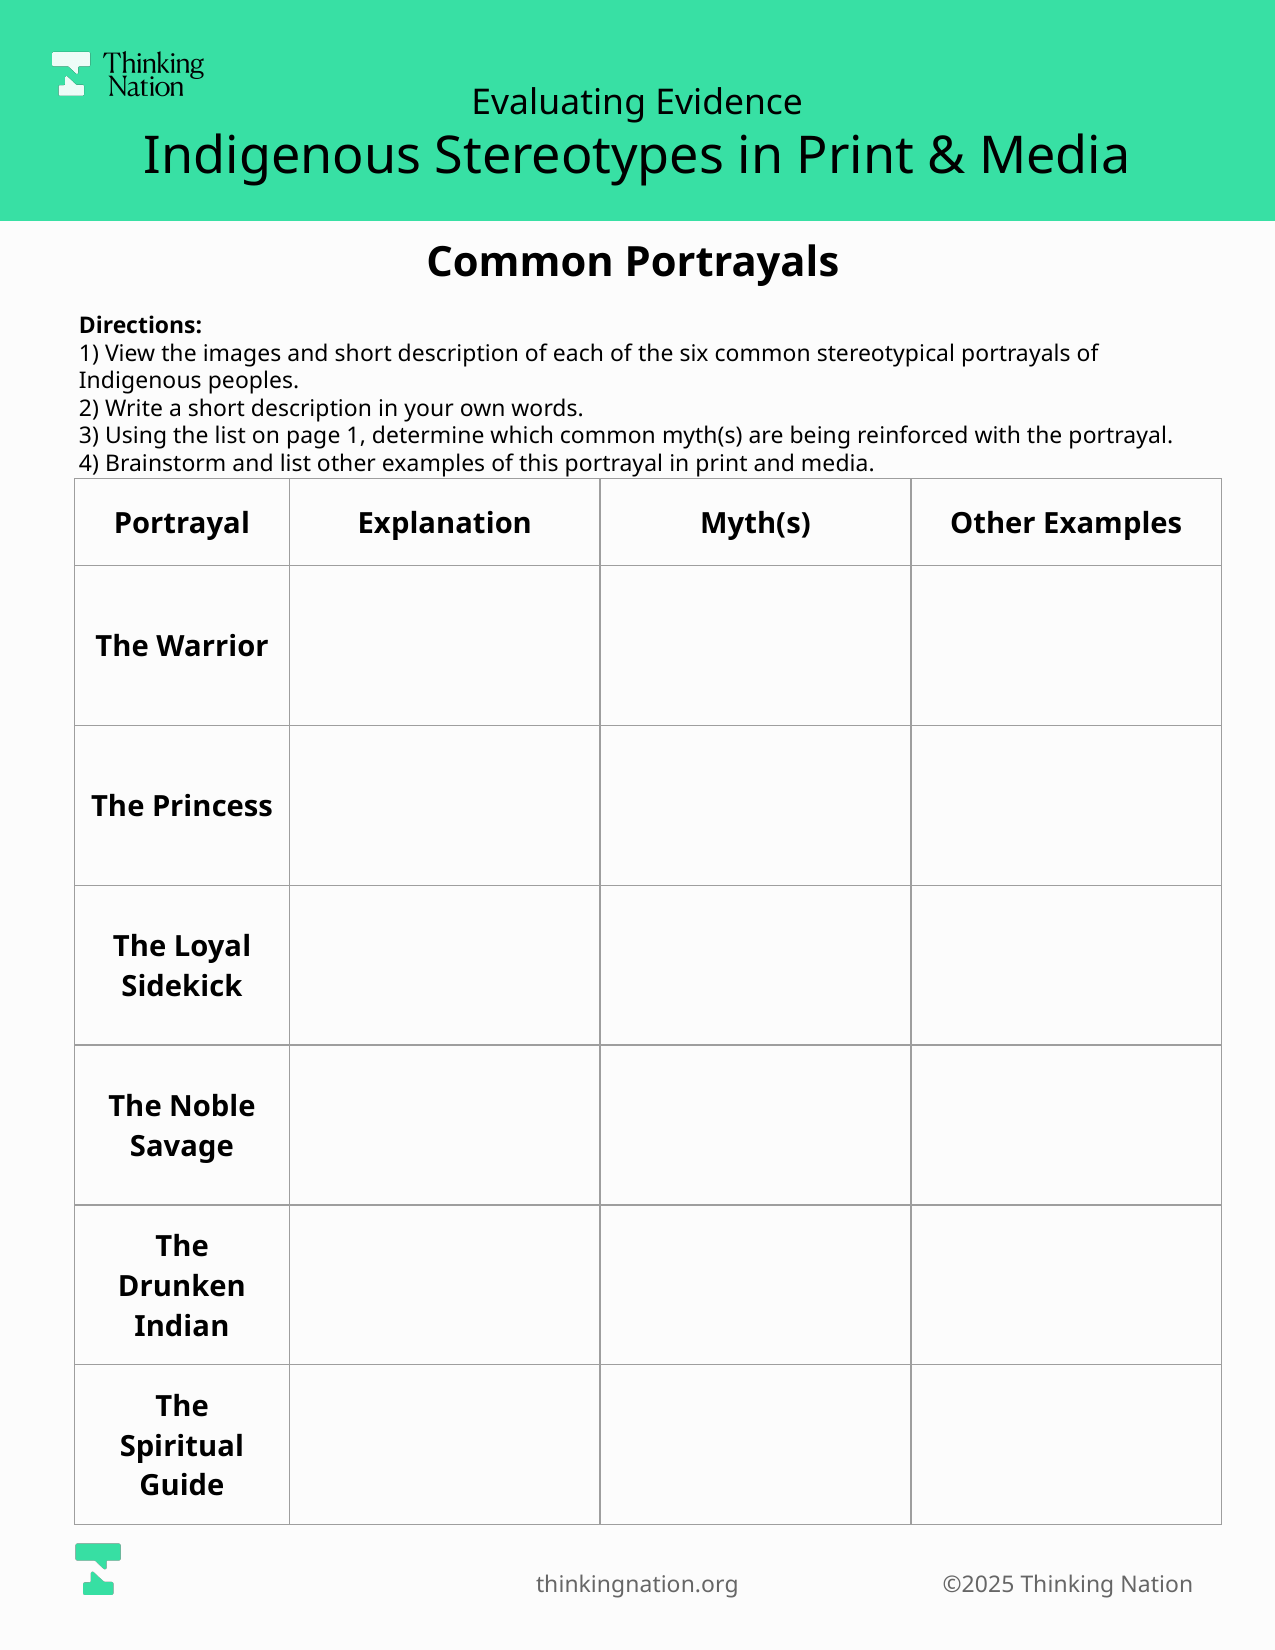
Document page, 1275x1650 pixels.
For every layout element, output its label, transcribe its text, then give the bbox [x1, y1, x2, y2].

table_cell [912, 1046, 1221, 1204]
table_cell The Loyal Sidekick [75, 886, 289, 1044]
table_cell [290, 1206, 599, 1364]
table_cell [601, 1365, 910, 1524]
table_cell [290, 1365, 599, 1524]
table_cell [601, 566, 910, 725]
table_cell The Warrior [75, 566, 289, 725]
table_cell The Princess [75, 726, 289, 885]
table_header Explanation [290, 479, 599, 565]
text_box Evaluating Evidence Indigenous Stereotypes in Print & Media [0, 0, 1275, 221]
table_cell [290, 566, 599, 725]
table_cell [601, 1046, 910, 1204]
text_box thinkingnation.org [486, 1553, 789, 1605]
text_box ©2025 Thinking Nation [907, 1553, 1210, 1605]
table_header Other Examples [912, 479, 1221, 565]
table_cell The Noble Savage [75, 1046, 289, 1204]
table_cell [290, 886, 599, 1044]
table_header Portrayal [75, 479, 289, 565]
table_cell The Drunken Indian [75, 1206, 289, 1364]
table_cell [912, 1365, 1221, 1524]
table_cell The Spiritual Guide [75, 1365, 289, 1524]
table_header Myth(s) [601, 479, 910, 565]
table_cell [601, 886, 910, 1044]
text_box Directions: 1) View the images and short description of each of the six common stereotypical portrayals of Indigenous peoples. 2) Write a short description in your own words. 3) Using the list on page 1, determine which common myth(s) are being reinforced with the portrayal. 4) Brainstorm and list other examples of this portrayal in print and media. [64, 295, 1211, 491]
text_box Common Portrayals [67, 219, 1199, 292]
table_cell [601, 726, 910, 885]
table_cell [912, 726, 1221, 885]
table_cell [290, 726, 599, 885]
table_cell [290, 1046, 599, 1204]
table_cell [912, 886, 1221, 1044]
table_cell [912, 566, 1221, 725]
picture [62, 1533, 134, 1605]
picture [35, 37, 210, 110]
table_cell [601, 1206, 910, 1364]
table_cell [912, 1206, 1221, 1364]
